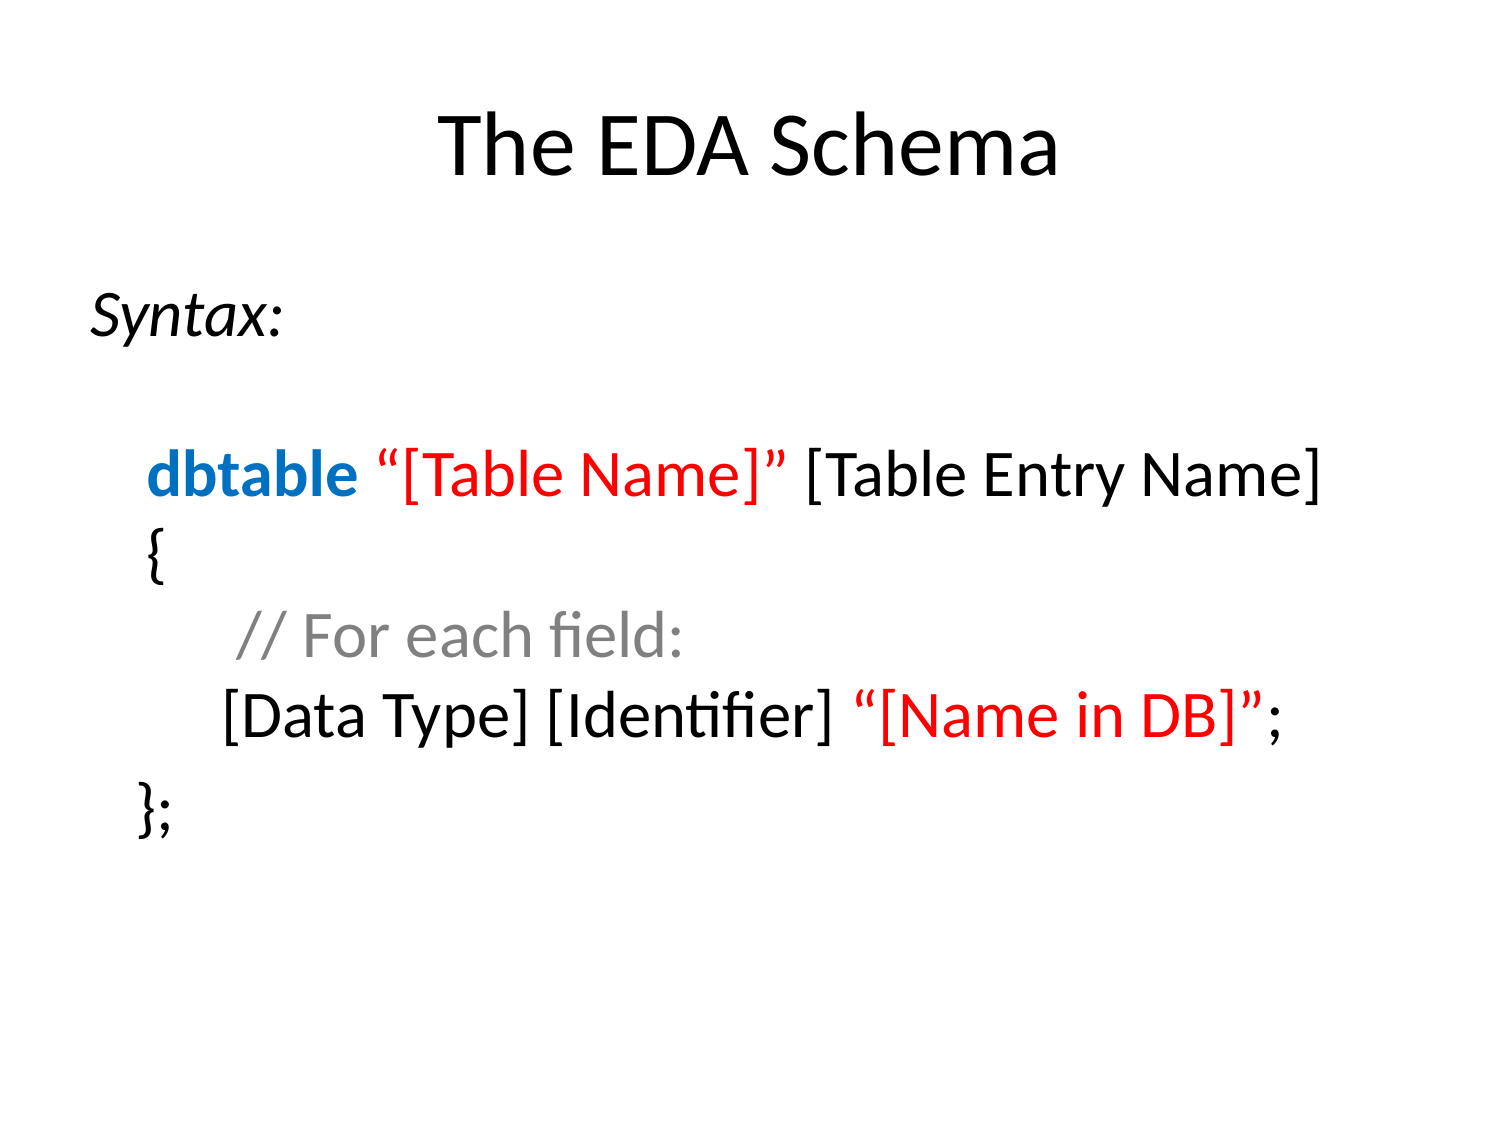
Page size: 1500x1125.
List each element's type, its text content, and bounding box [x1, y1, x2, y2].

title The EDA Schema [75, 45, 1425, 233]
list Syntax: dbtable “[Table Name]” [Table Entry Name] { // For each field: [Data Type] [Identifier] “[Name in DB]”; }; [75, 262, 1425, 1005]
